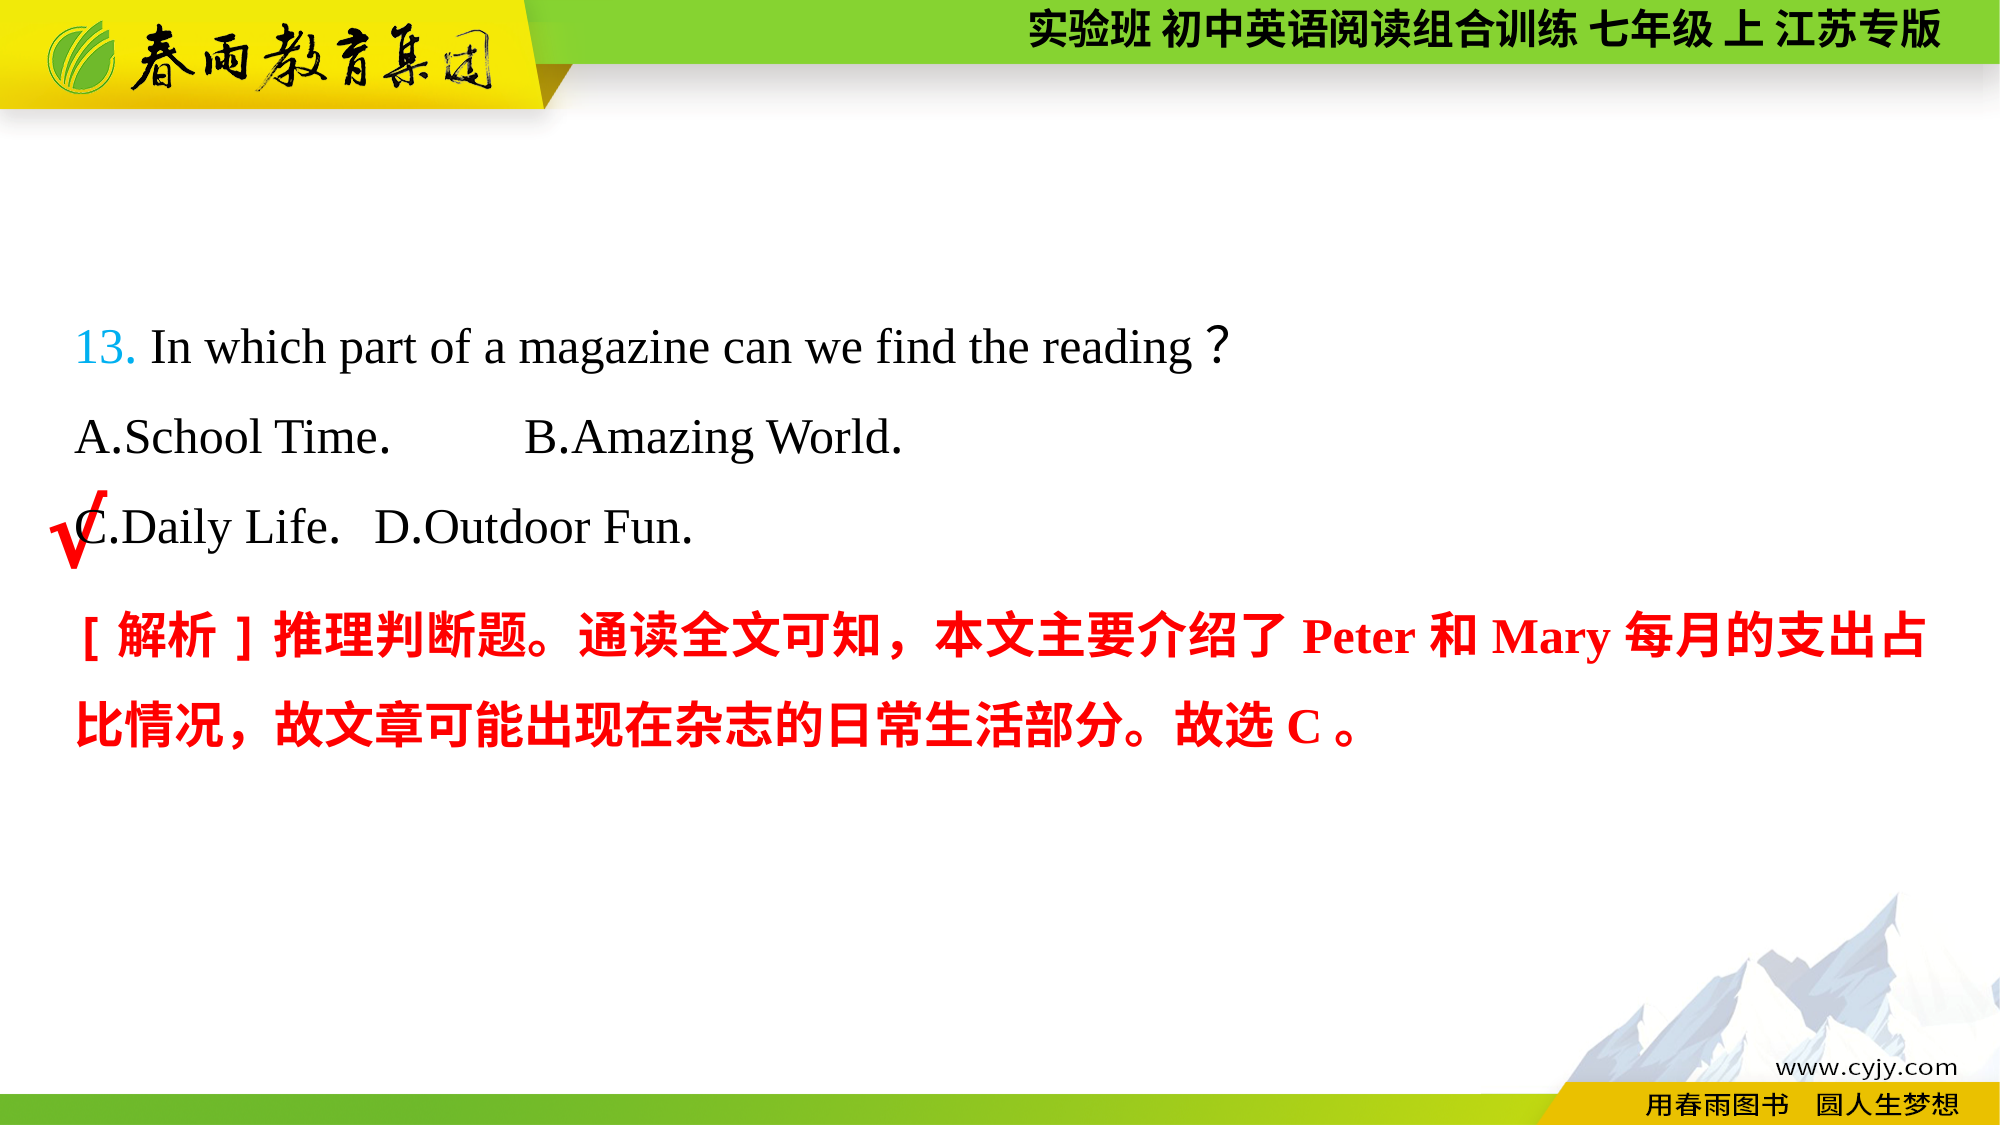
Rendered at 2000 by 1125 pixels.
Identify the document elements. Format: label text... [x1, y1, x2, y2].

picture [0, 0, 2000, 1125]
text_box √ [31, 467, 129, 593]
text_box [解析]推理判断题。通读全文可知，本文主要介绍了Peter和Mary每月的支出占比情况，故文章可能出现在杂志的日常生活部分。故选C。 [59, 566, 1944, 761]
list 13. In which part of a magazine can we find the reading？ A.School Time. B.Amazing World. C.Daily Life. D.Outdoor Fun. [59, 275, 1944, 564]
